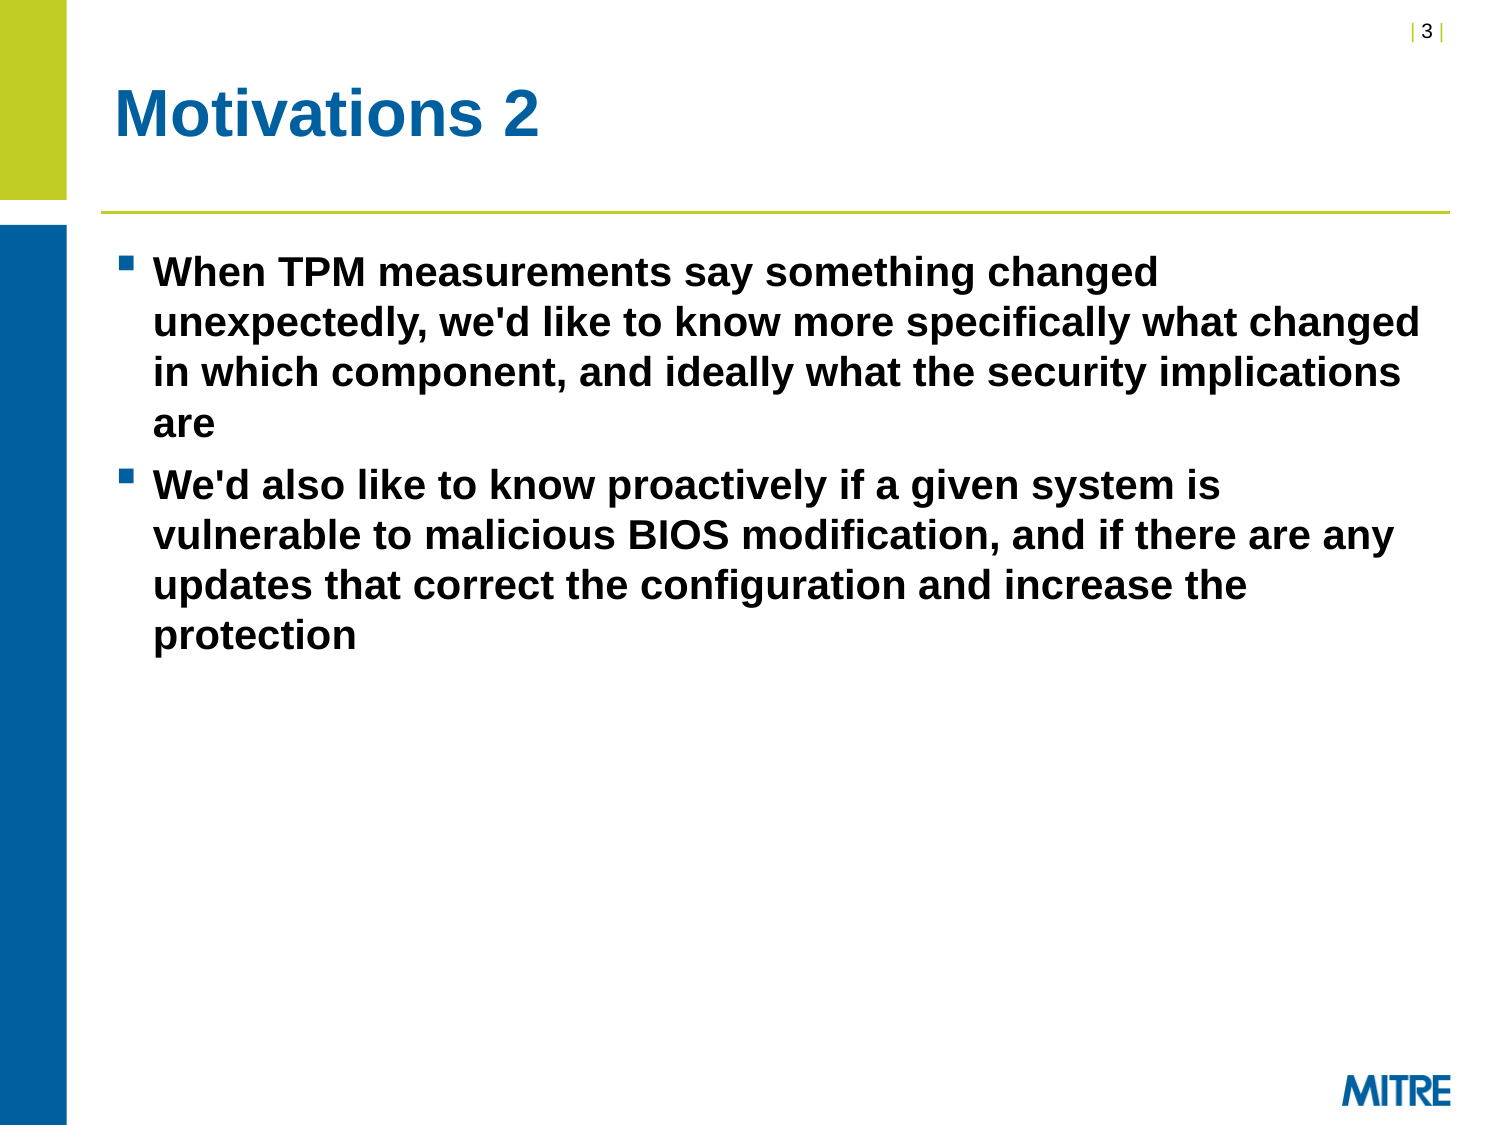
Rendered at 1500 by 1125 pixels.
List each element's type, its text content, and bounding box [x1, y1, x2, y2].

title Motivations 2 [99, 45, 1450, 188]
list When TPM measurements say something changed unexpectedly, we'd like to know more specifically what changed in which component, and ideally what the security implications are We'd also like to know proactively if a given system is vulnerable to malicious BIOS modification, and if there are any updates that correct the configuration and increase the protection [99, 237, 1450, 1042]
picture [1342, 1072, 1453, 1113]
